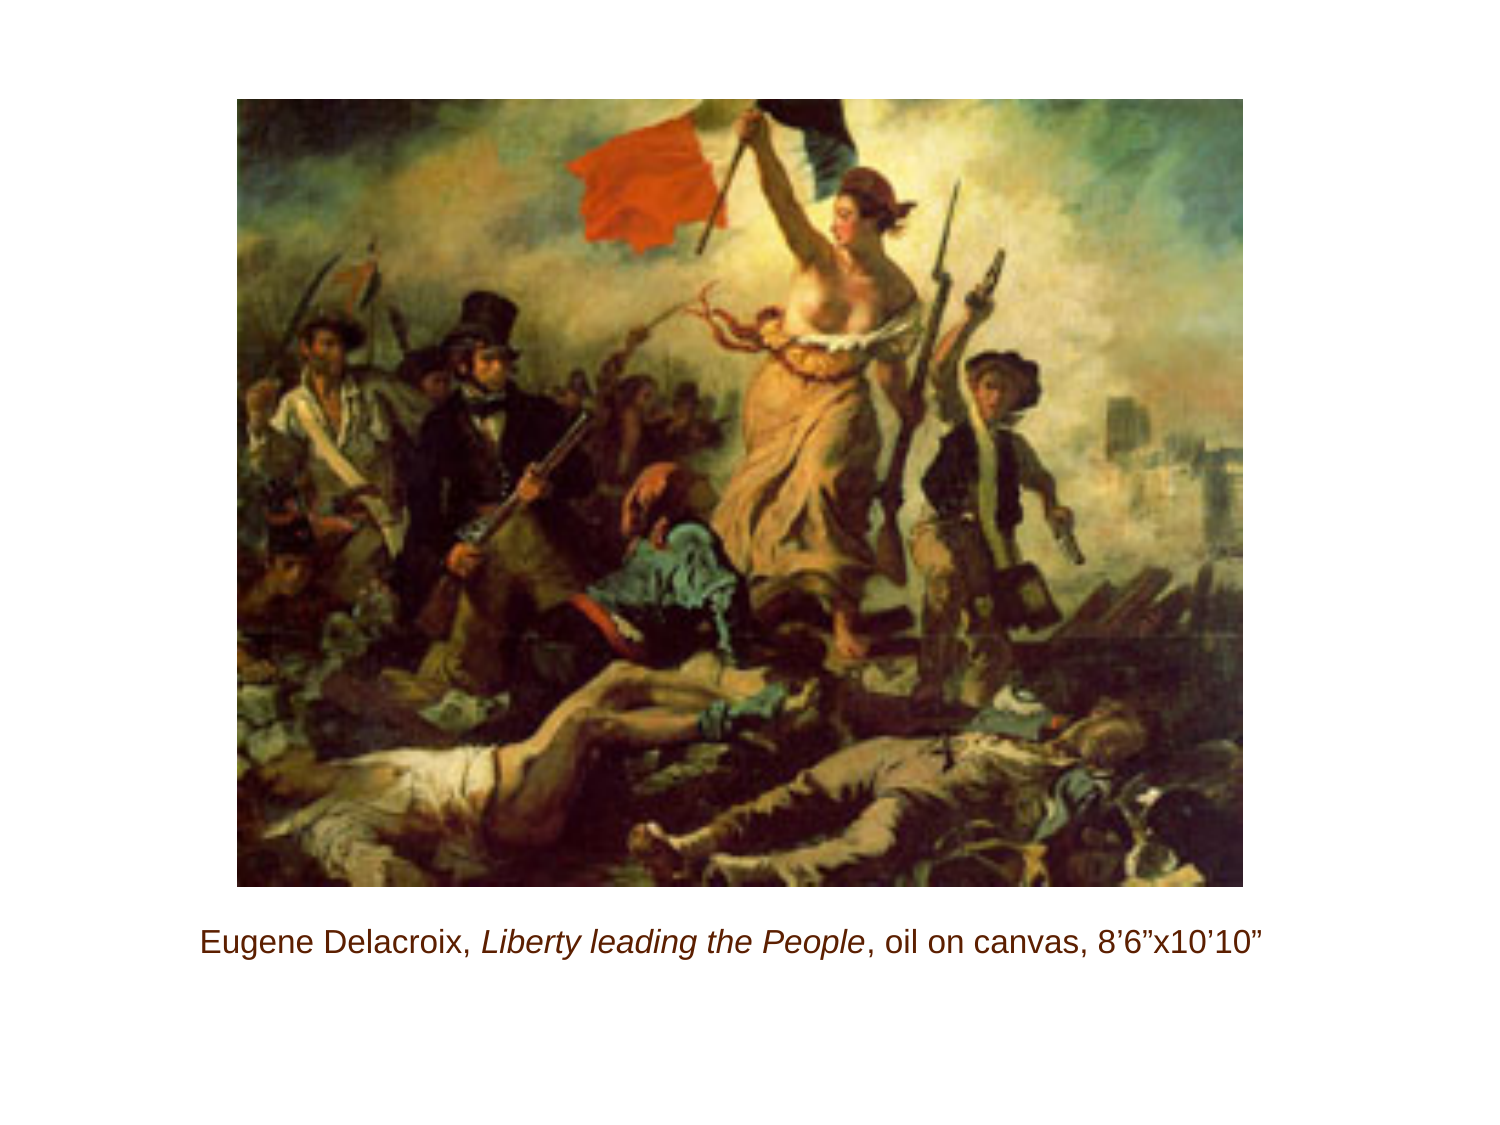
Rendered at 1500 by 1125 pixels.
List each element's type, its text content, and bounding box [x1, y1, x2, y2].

picture [237, 99, 1243, 887]
title [99, 87, 1426, 1031]
text_box Eugene Delacroix, Liberty leading the People, oil on canvas, 8’6”x10’10” [150, 912, 1313, 968]
